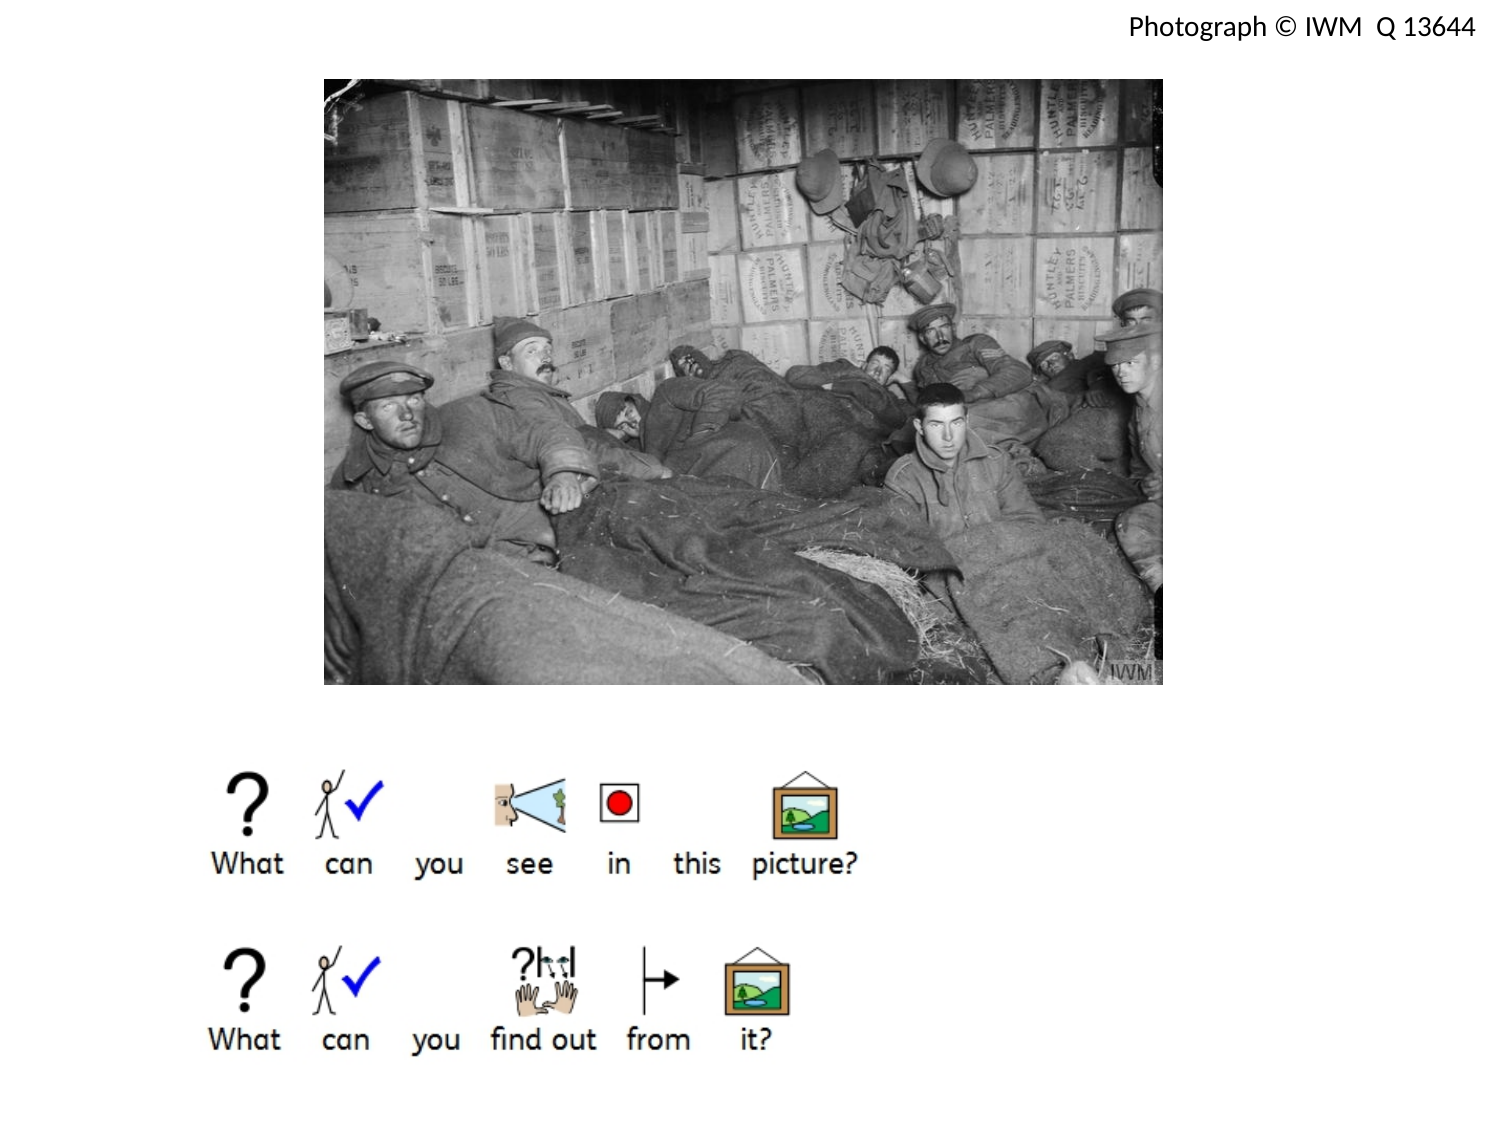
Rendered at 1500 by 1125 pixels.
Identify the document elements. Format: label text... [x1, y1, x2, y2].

picture [324, 78, 1163, 685]
text_box Photograph © IWM Q 13644 [1114, 0, 1498, 50]
picture [199, 938, 1310, 1069]
picture [202, 762, 1313, 893]
